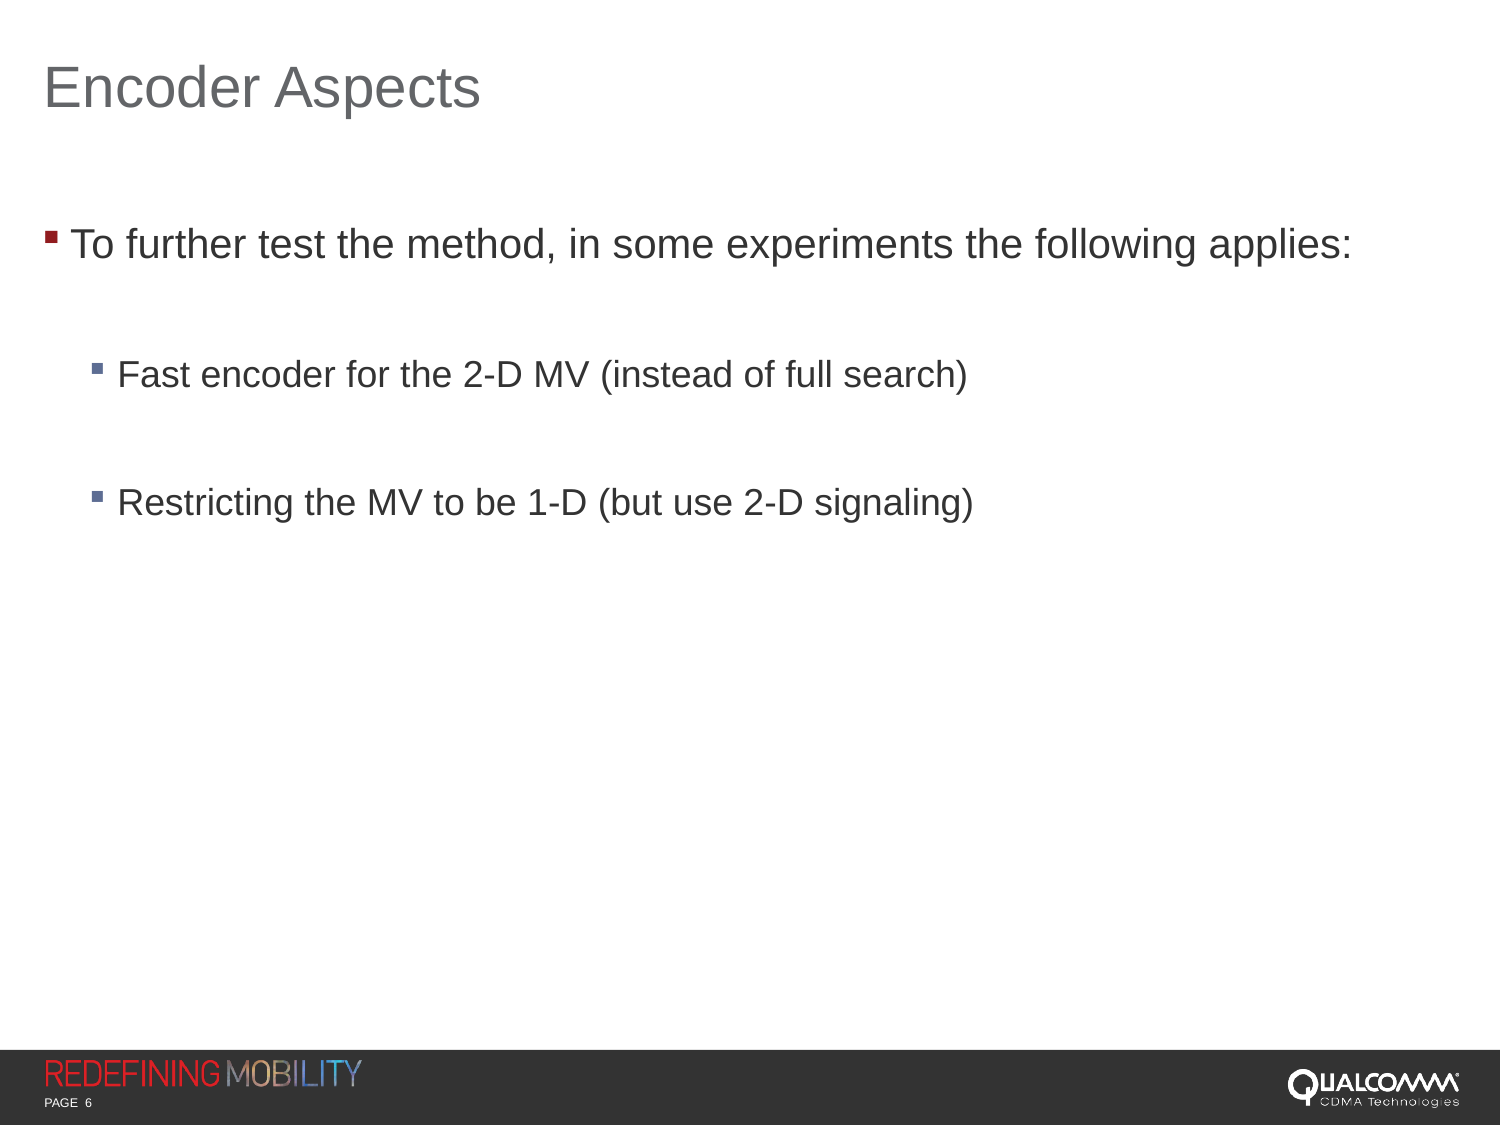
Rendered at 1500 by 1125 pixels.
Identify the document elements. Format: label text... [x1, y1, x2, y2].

list To further test the method, in some experiments the following applies: Fast encoder for the 2-D MV (instead of full search) Restricting the MV to be 1-D (but use 2-D signaling) [26, 148, 1457, 1021]
title Encoder Aspects [28, 44, 1462, 138]
picture [30, 1048, 372, 1099]
picture [1278, 1058, 1478, 1114]
